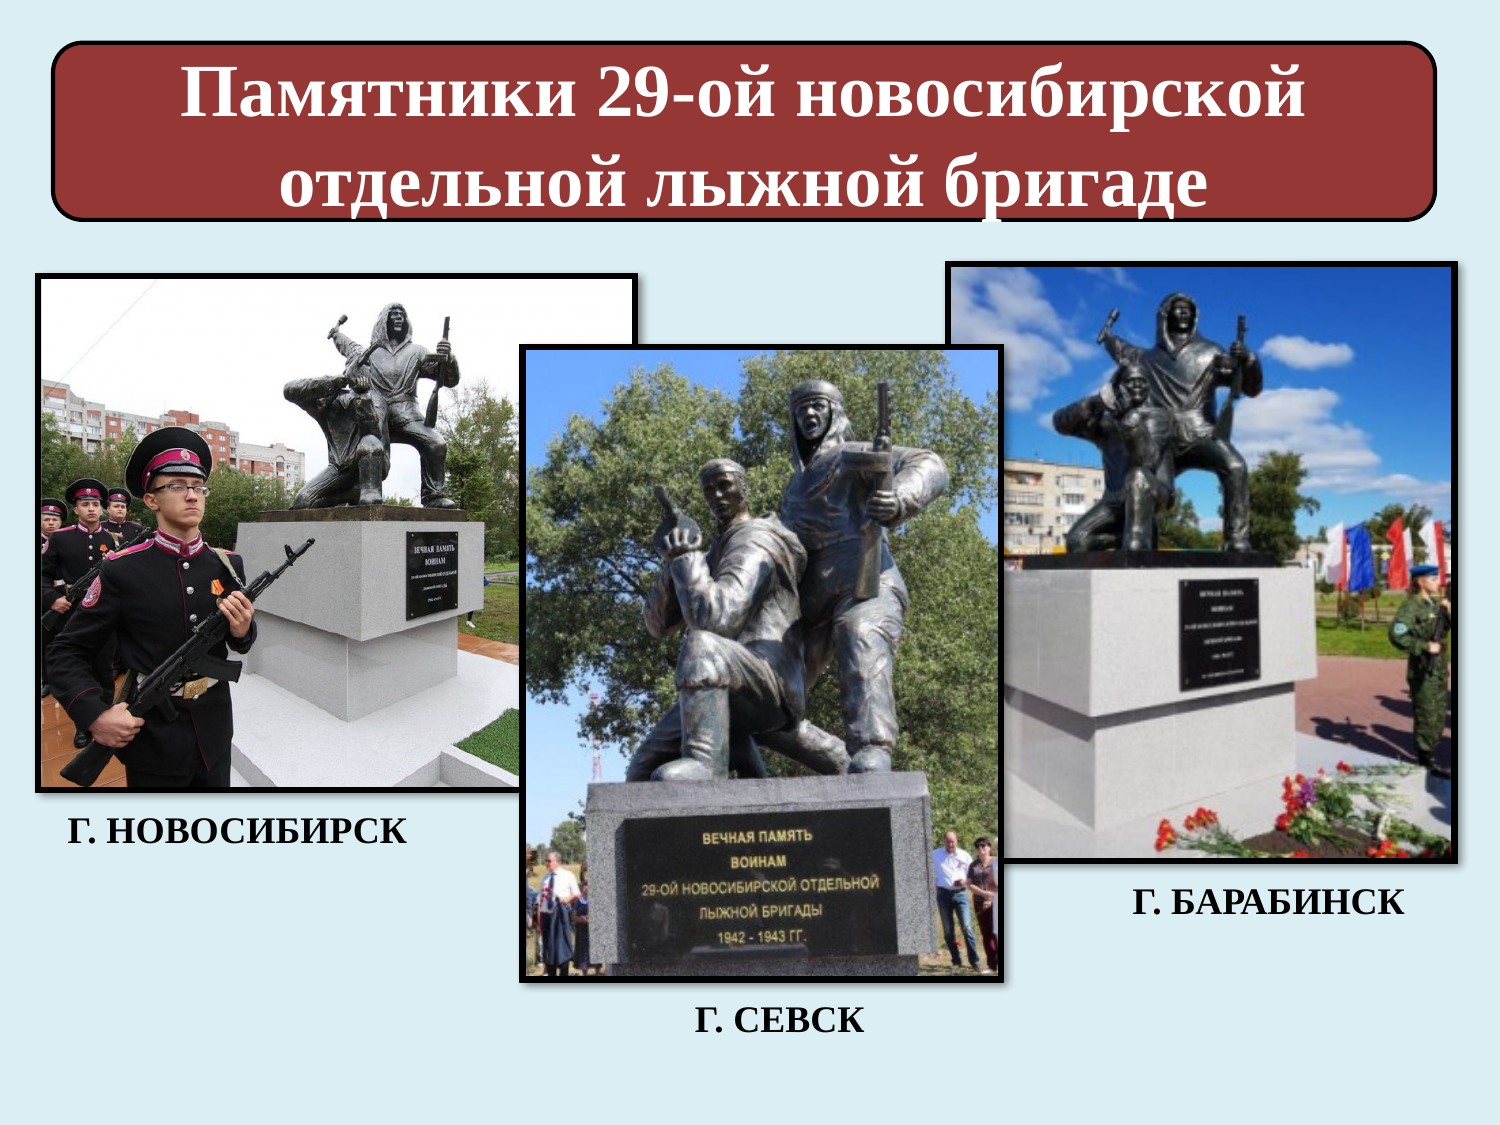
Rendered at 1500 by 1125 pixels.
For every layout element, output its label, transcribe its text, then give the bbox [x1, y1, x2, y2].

text_box Г. НОВОСИБИРСК [53, 798, 518, 859]
text_box Г. БАРАБИНСК [1117, 869, 1420, 930]
text_box Памятники 29-ой новосибирской отдельной лыжной бригаде [50, 40, 1438, 222]
picture [40, 266, 1452, 977]
text_box Г. СЕВСК [680, 987, 880, 1048]
